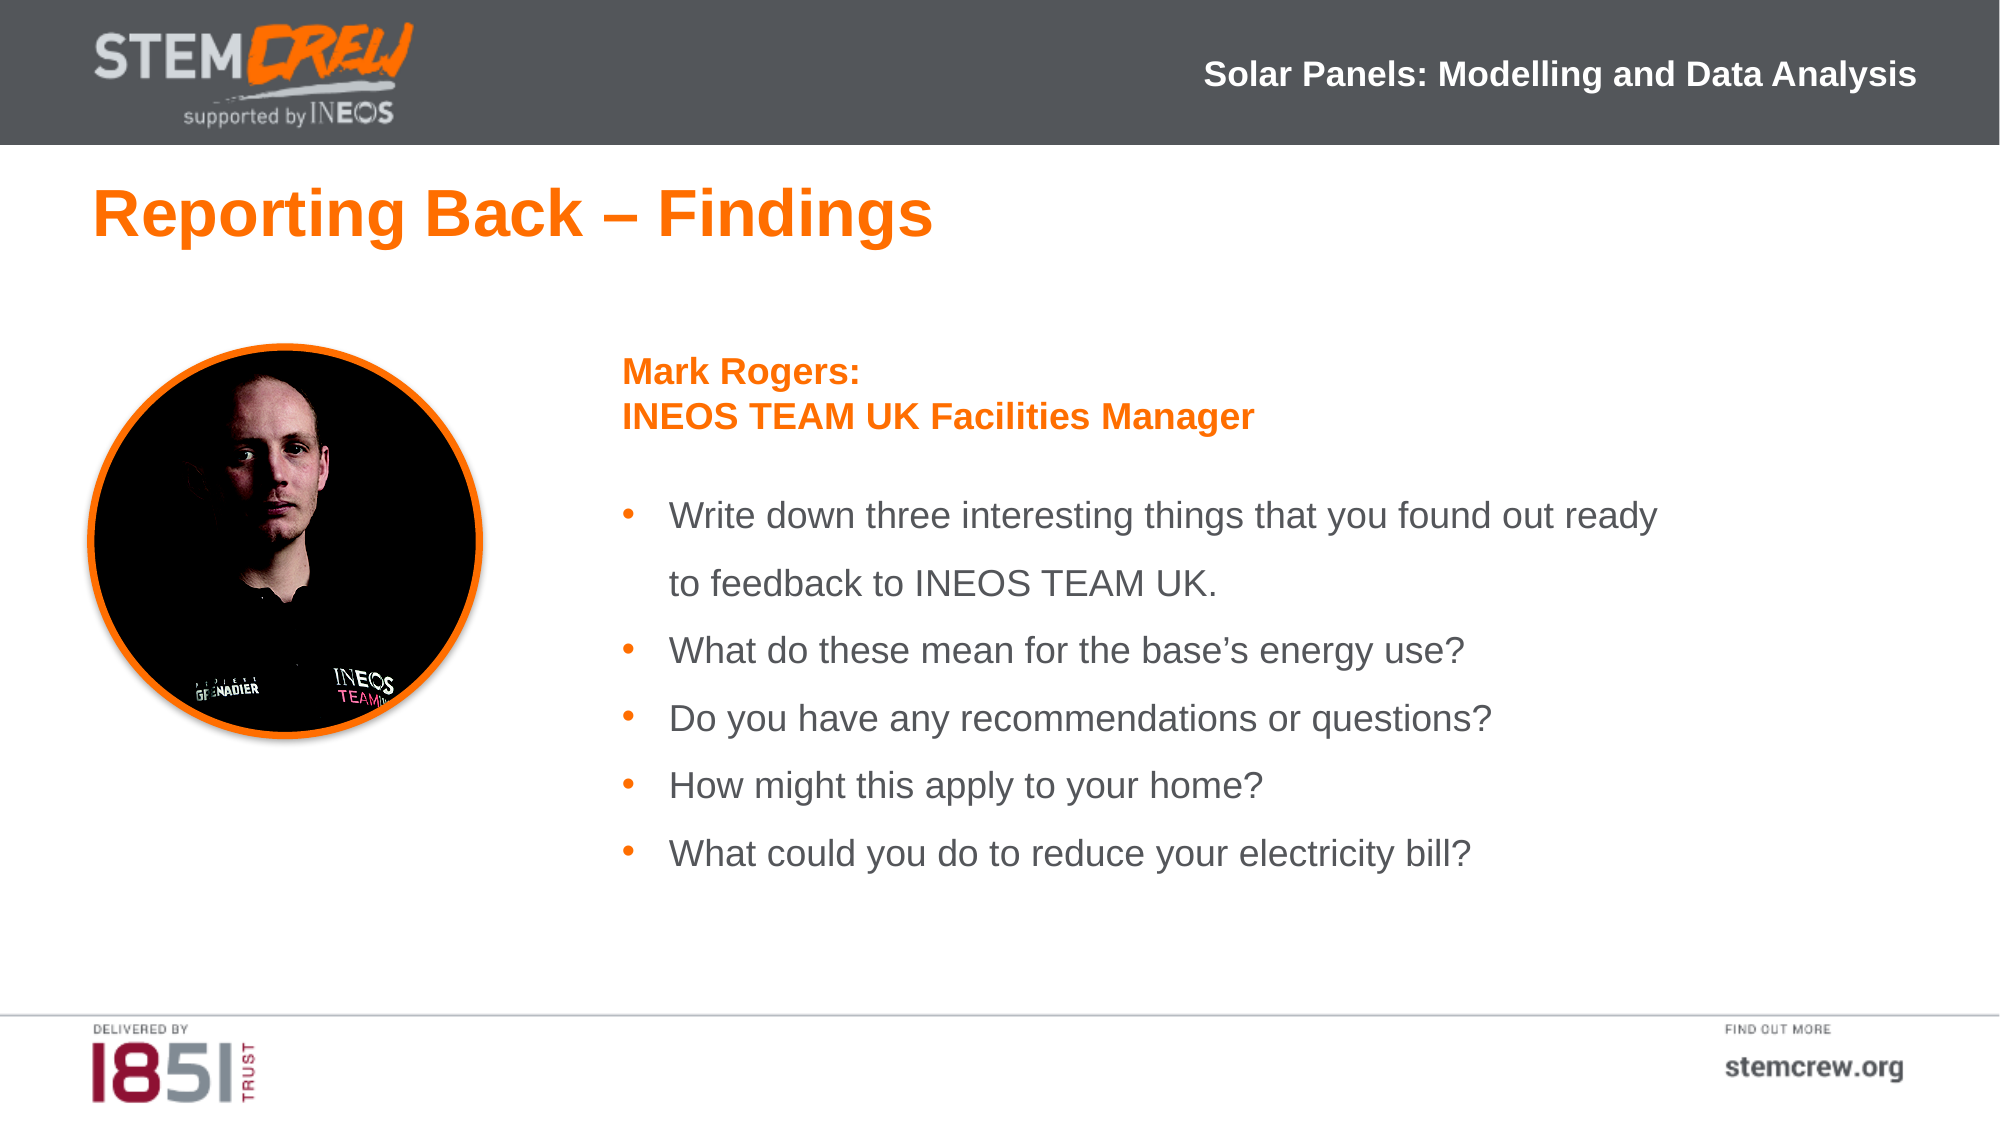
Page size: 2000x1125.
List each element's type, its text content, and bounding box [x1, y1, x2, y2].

text_box Solar Panels: Modelling and Data Analysis [1015, 48, 1928, 94]
text_box Reporting Back – Findings [90, 167, 1260, 250]
text_box [90, 346, 481, 737]
picture [0, 0, 2000, 145]
picture [0, 1012, 2000, 1125]
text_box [621, 346, 1678, 878]
